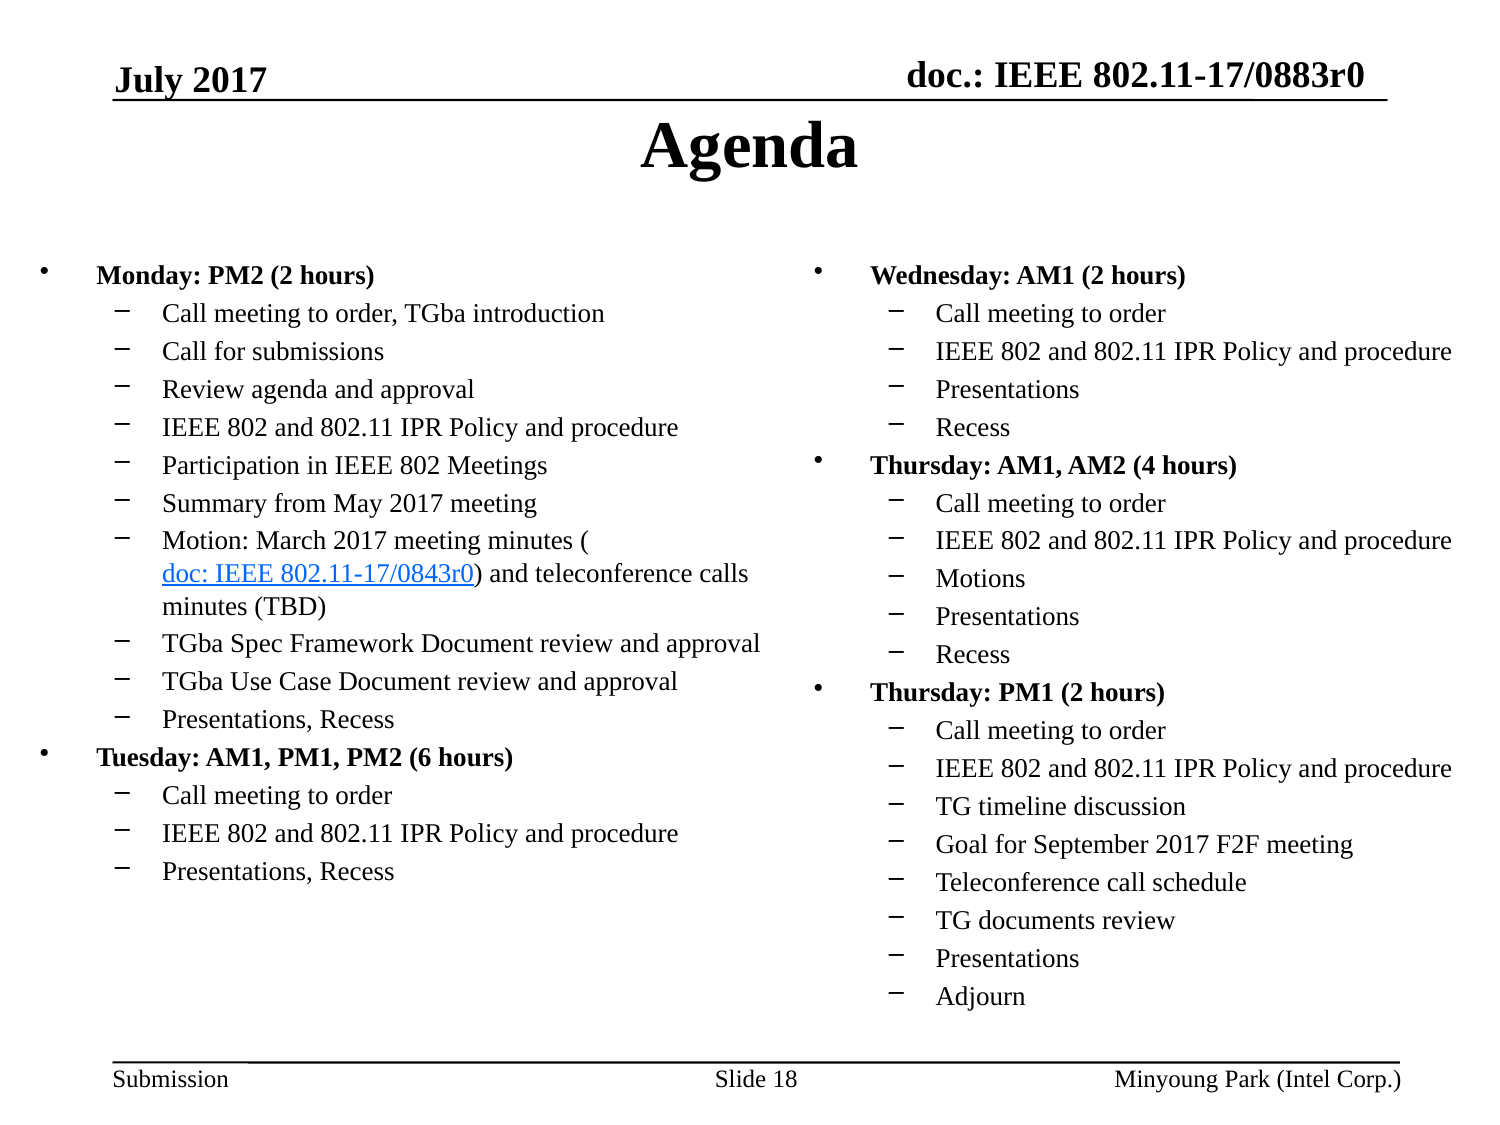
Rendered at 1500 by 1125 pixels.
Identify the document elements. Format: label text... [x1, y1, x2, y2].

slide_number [114, 54, 374, 101]
title Agenda [112, 112, 1388, 171]
list Monday: PM2 (2 hours) Call meeting to order, TGba introduction Call for submissions Review agenda and approval IEEE 802 and 802.11 IPR Policy and procedure Participation in IEEE 802 Meetings Summary from May 2017 meeting Motion: March 2017 meeting minutes (doc: IEEE 802.11-17/0843r0) and teleconference calls minutes (TBD) TGba Spec Framework Document review and approval TGba Use Case Document review and approval Presentations, Recess Tuesday: AM1, PM1, PM2 (6 hours) Call meeting to order IEEE 802 and 802.11 IPR Policy and procedure Presentations, Recess [24, 249, 798, 1063]
slide_number Slide 18 [712, 1061, 800, 1093]
list Wednesday: AM1 (2 hours) Call meeting to order IEEE 802 and 802.11 IPR Policy and procedure Presentations Recess Thursday: AM1, AM2 (4 hours) Call meeting to order IEEE 802 and 802.11 IPR Policy and procedure Motions Presentations Recess Thursday: PM1 (2 hours) Call meeting to order IEEE 802 and 802.11 IPR Policy and procedure TG timeline discussion Goal for September 2017 F2F meeting Teleconference call schedule TG documents review Presentations Adjourn [798, 249, 1499, 1063]
footer Minyoung Park (Intel Corp.) [949, 1061, 1402, 1093]
